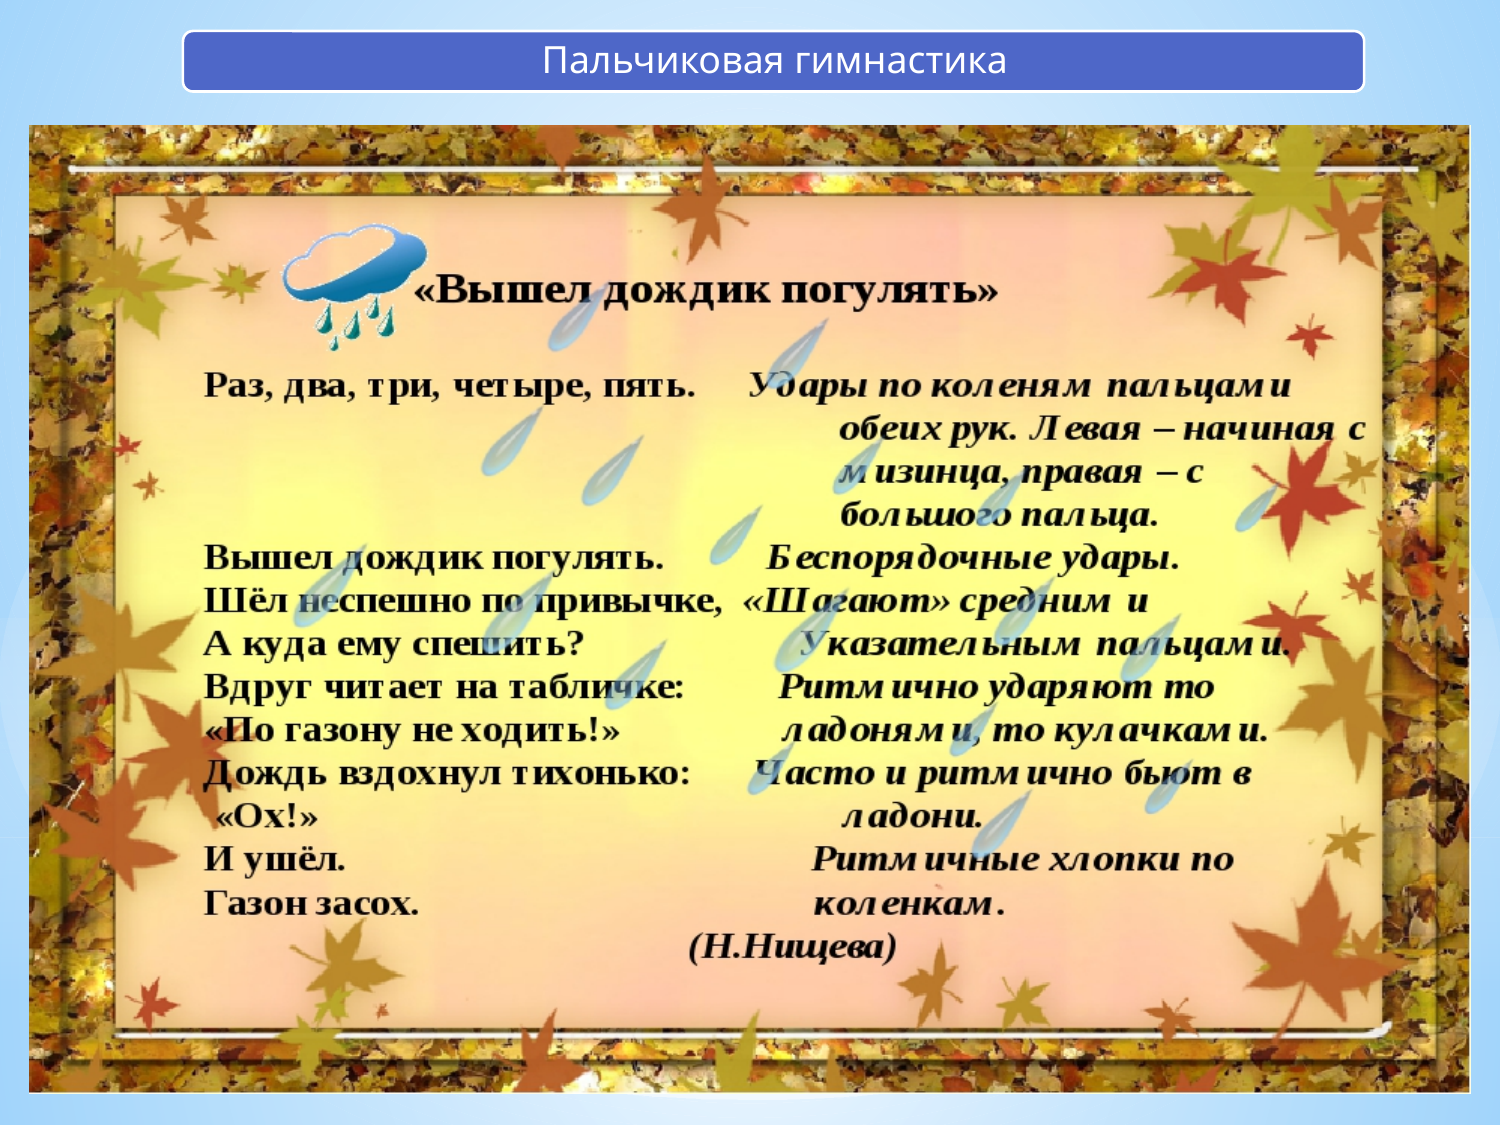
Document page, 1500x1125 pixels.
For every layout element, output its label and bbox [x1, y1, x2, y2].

picture [29, 125, 1471, 1095]
text_box [182, 30, 1365, 92]
